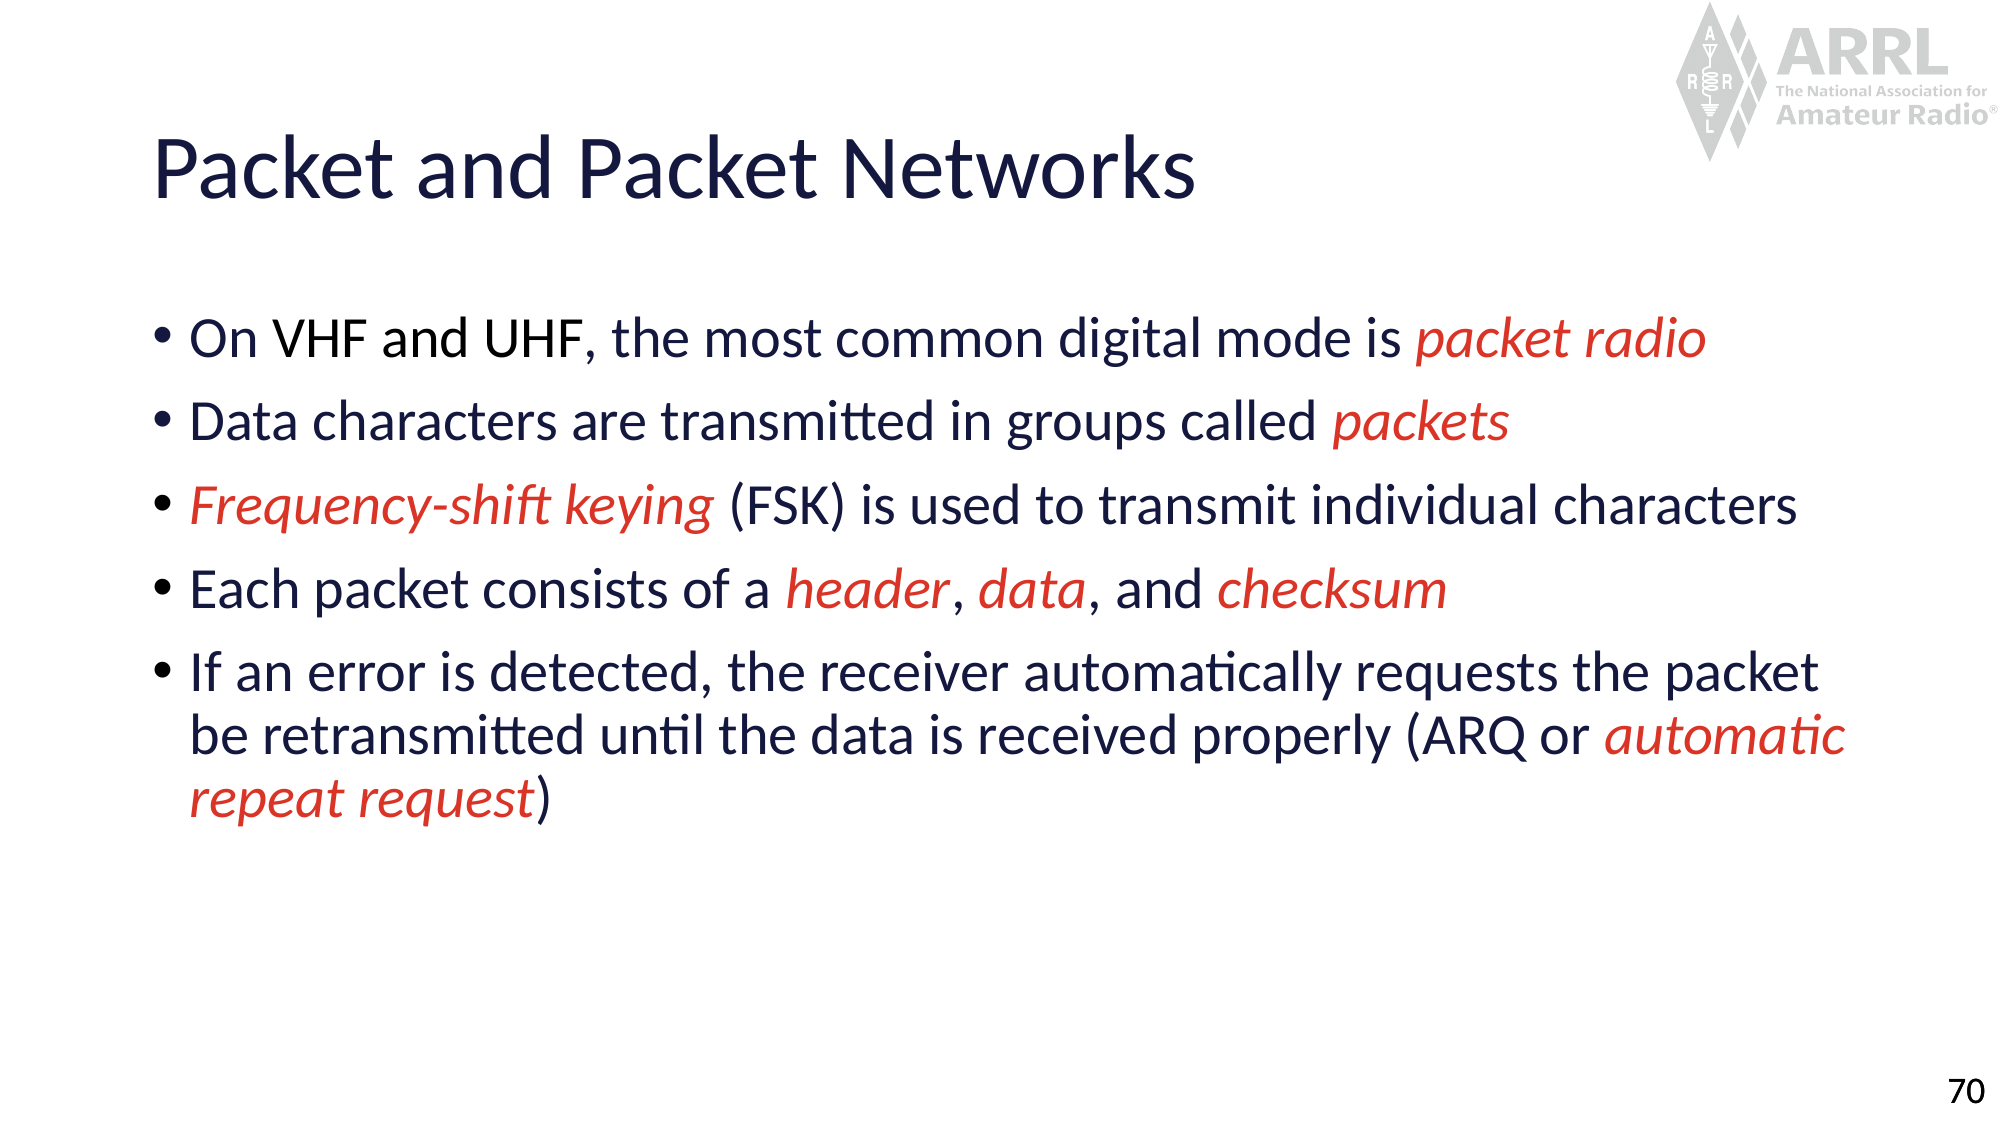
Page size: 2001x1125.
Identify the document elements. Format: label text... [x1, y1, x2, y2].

picture [1674, 0, 2000, 164]
title Packet and Packet Networks [137, 59, 1863, 278]
list On VHF and UHF, the most common digital mode is packet radio Data characters are transmitted in groups called packets Frequency-shift keying (FSK) is used to transmit individual characters Each packet consists of a header, data, and checksum If an error is detected, the receiver automatically requests the packet be retransmitted until the data is received properly (ARQ or automatic repeat request) [137, 299, 1863, 1014]
